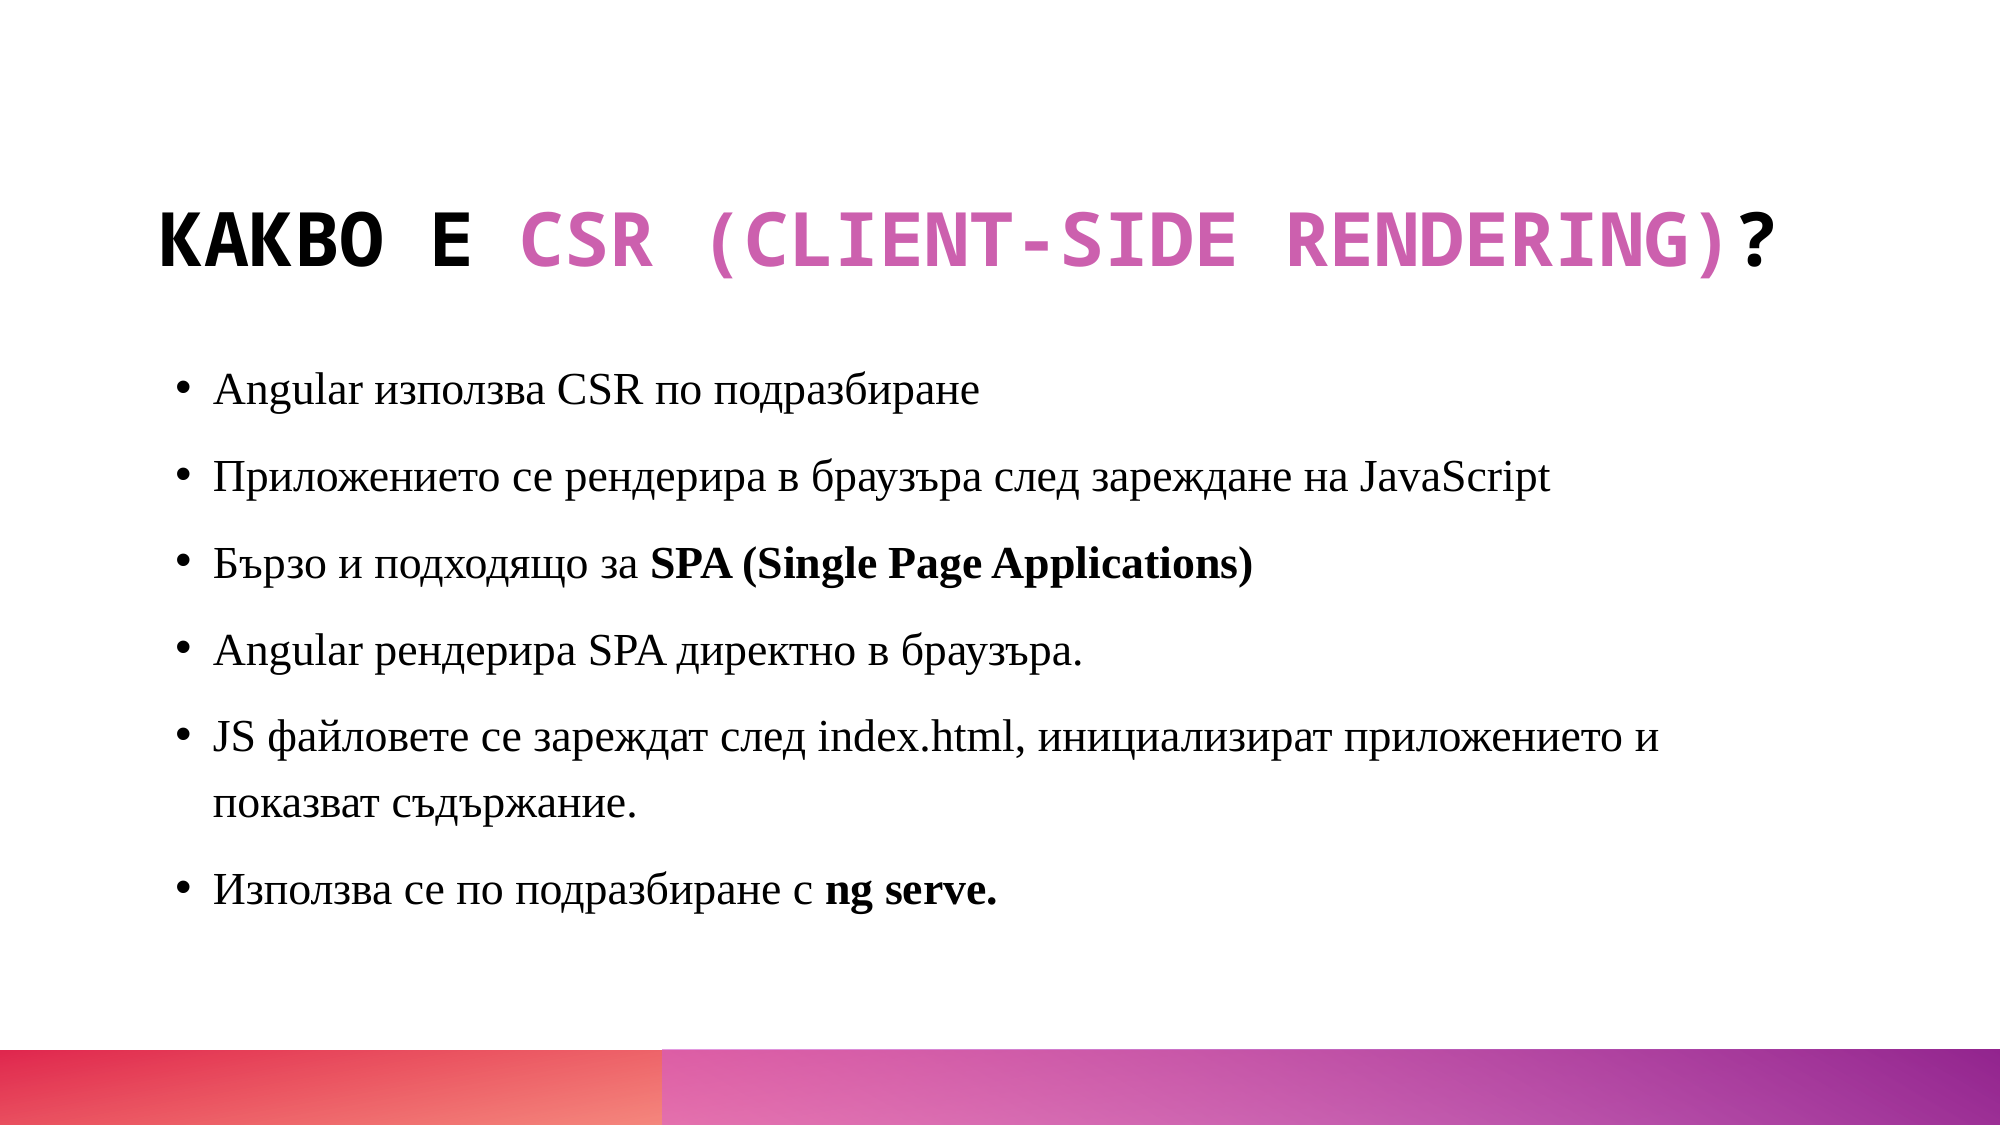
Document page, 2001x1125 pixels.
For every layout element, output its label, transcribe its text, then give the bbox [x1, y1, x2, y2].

title КАКВО Е CSR (CLIENT-SIDE RENDERING)? [160, 78, 1840, 282]
list Angular използва CSR по подразбиране Приложението се рендерира в браузъра след зареждане на JavaScript Бързо и подходящо за SPA (Single Page Applications) Angular рендерира SPA директно в браузъра. JS файловете се зареждат след index.html, инициализират приложението и показват съдържание. Използва се по подразбиране с ng serve. [160, 340, 1841, 990]
